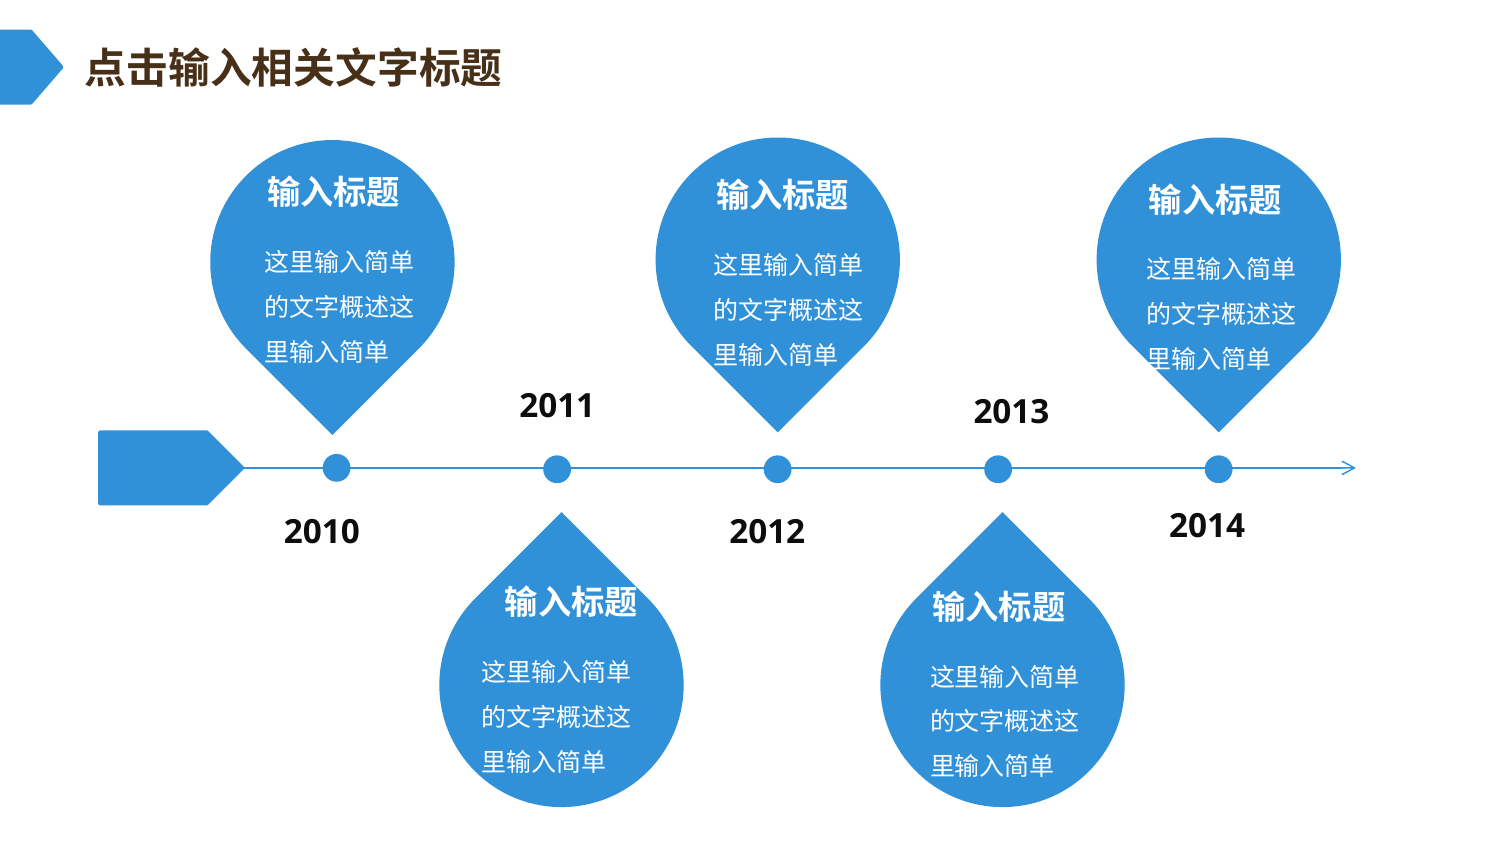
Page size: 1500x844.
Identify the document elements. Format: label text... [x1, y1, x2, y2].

text_box 2013 [958, 383, 1088, 438]
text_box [1096, 137, 1392, 384]
text_box [322, 453, 351, 466]
text_box [324, 475, 349, 482]
text_box [1205, 455, 1233, 466]
text_box [985, 475, 1011, 484]
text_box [655, 137, 959, 382]
text_box 2014 [1154, 496, 1283, 552]
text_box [879, 562, 1176, 808]
text_box 2010 [269, 503, 398, 558]
text_box 点击输入相关文字标题 [70, 34, 518, 100]
text_box [98, 430, 244, 506]
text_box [438, 562, 748, 808]
text_box [0, 29, 63, 105]
text_box [984, 455, 1012, 466]
text_box 2012 [714, 503, 844, 558]
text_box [209, 139, 510, 385]
text_box [764, 455, 792, 466]
text_box 2011 [504, 376, 634, 432]
text_box [765, 475, 791, 484]
text_box [544, 475, 570, 484]
text_box [543, 455, 571, 466]
text_box [1206, 475, 1232, 484]
